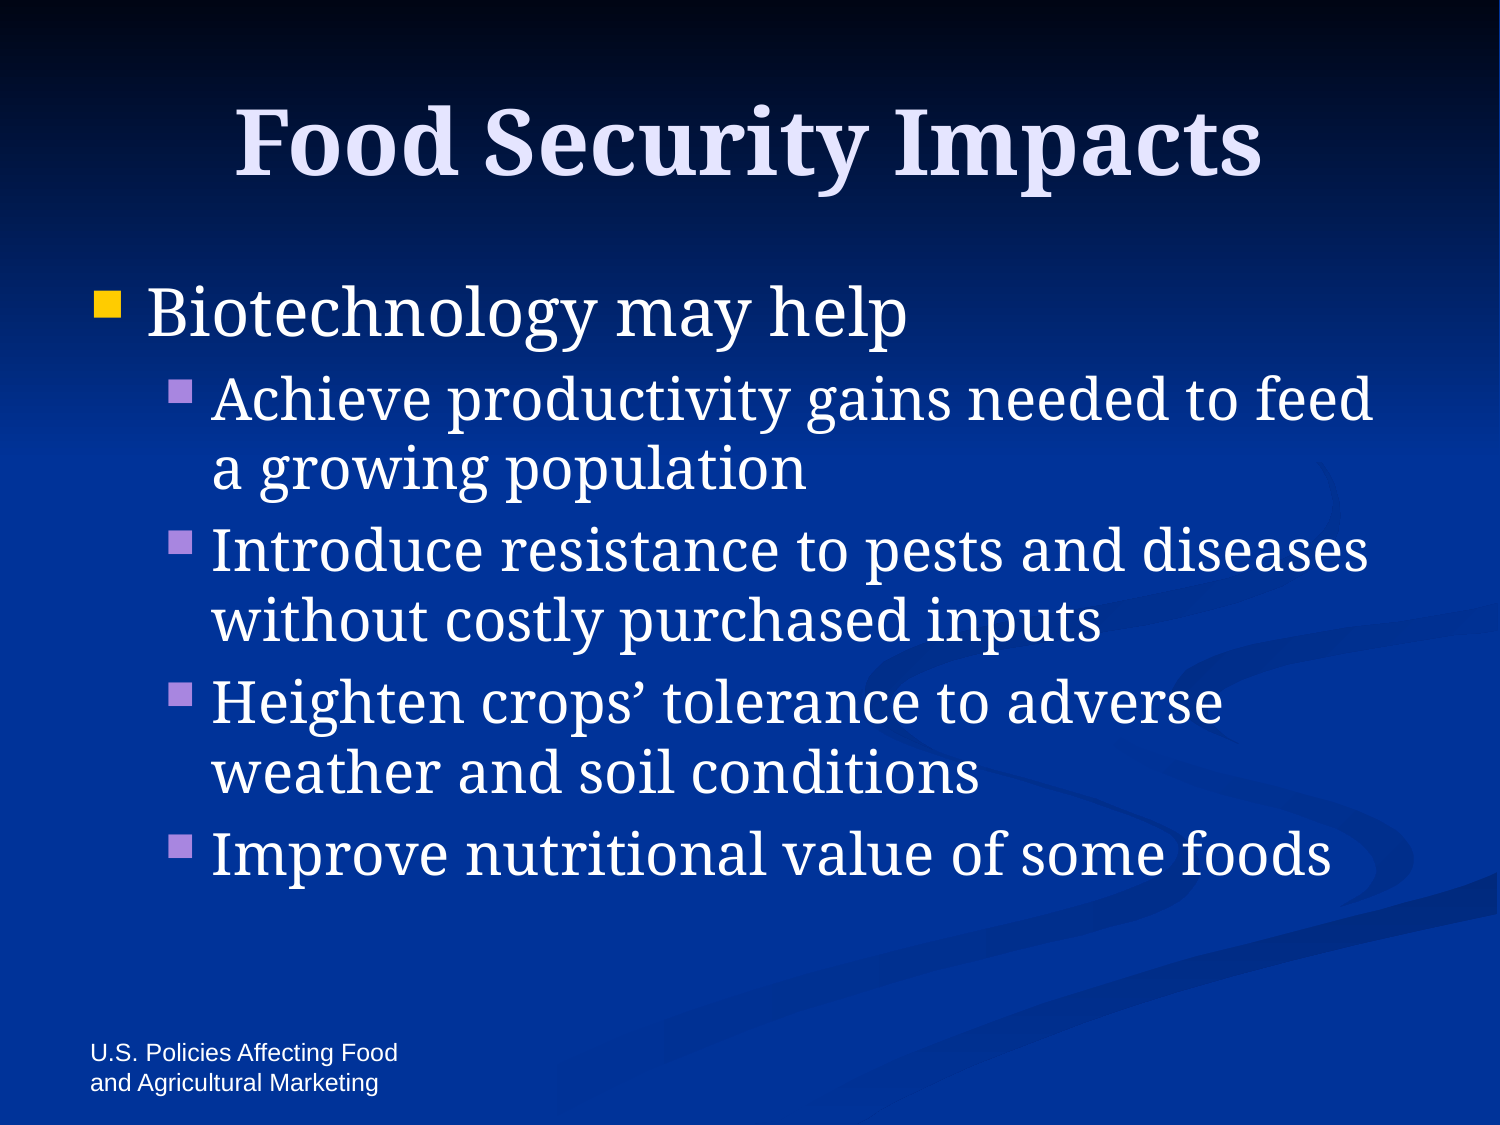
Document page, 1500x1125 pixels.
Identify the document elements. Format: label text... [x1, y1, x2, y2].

slide_number U.S. Policies Affecting Food and Agricultural Marketing [74, 1025, 426, 1104]
title Food Security Impacts [74, 44, 1426, 233]
list Biotechnology may help Achieve productivity gains needed to feed a growing population Introduce resistance to pests and diseases without costly purchased inputs Heighten crops’ tolerance to adverse weather and soil conditions Improve nutritional value of some foods [74, 262, 1426, 1006]
